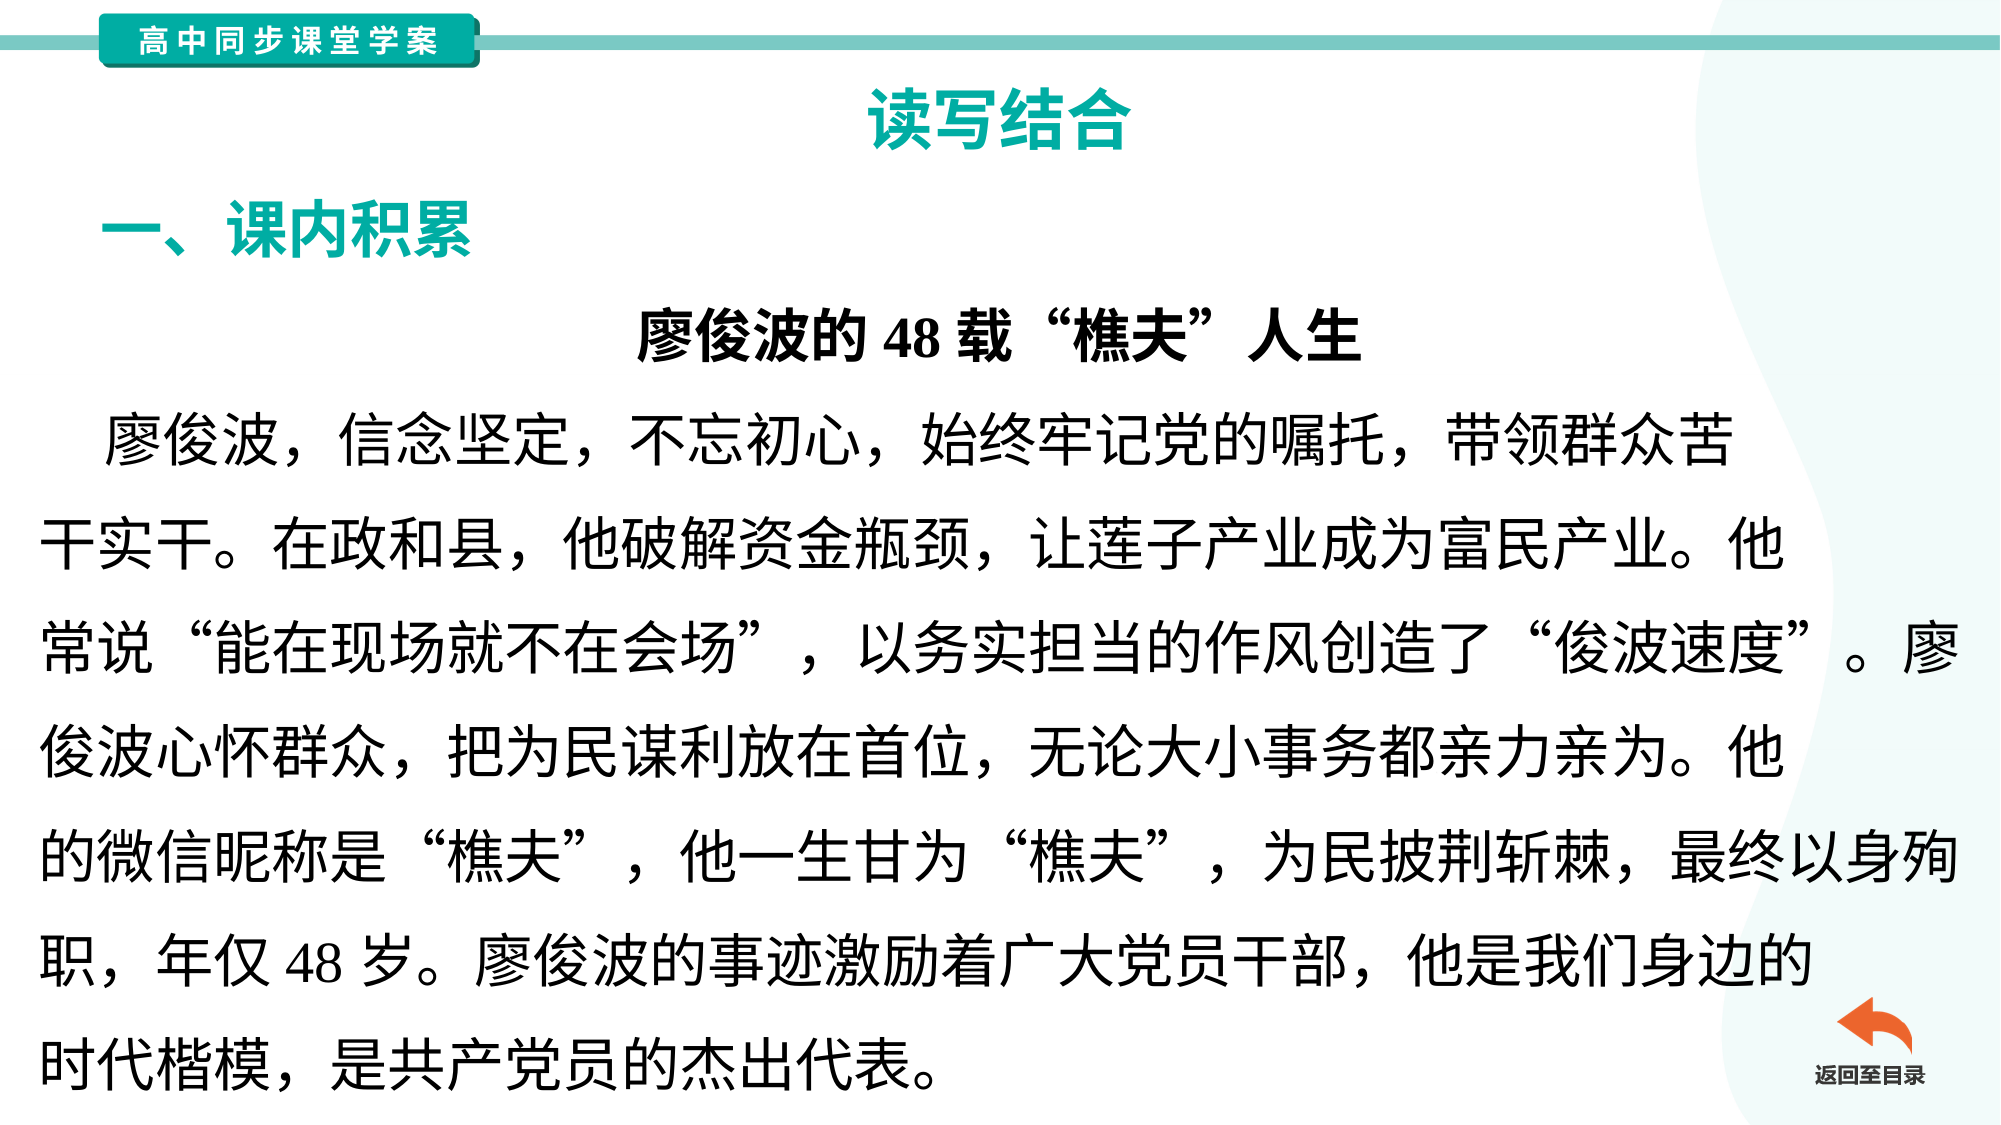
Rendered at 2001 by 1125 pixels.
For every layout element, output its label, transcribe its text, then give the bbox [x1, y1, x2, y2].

text_box 廖俊波的48载“樵夫”人生 廖俊波，信念坚定，不忘初心，始终牢记党的嘱托，带领群众苦 干实干。在政和县，他破解资金瓶颈，让莲子产业成为富民产业。他 常说“能在现场就不在会场”，以务实担当的作风创造了“俊波速度”。廖 俊波心怀群众，把为民谋利放在首位，无论大小事务都亲力亲为。他 的微信昵称是“樵夫”，他一生甘为“樵夫”，为民披荆斩棘，最终以身殉 职，年仅48岁。廖俊波的事迹激励着广大党员干部，他是我们身边的 时代楷模，是共产党员的杰出代表。 [100, 264, 1899, 1099]
text_box 一、课内积累 [100, 156, 1899, 264]
picture [0, 0, 2000, 1125]
text_box 读写结合 [100, 76, 1899, 156]
